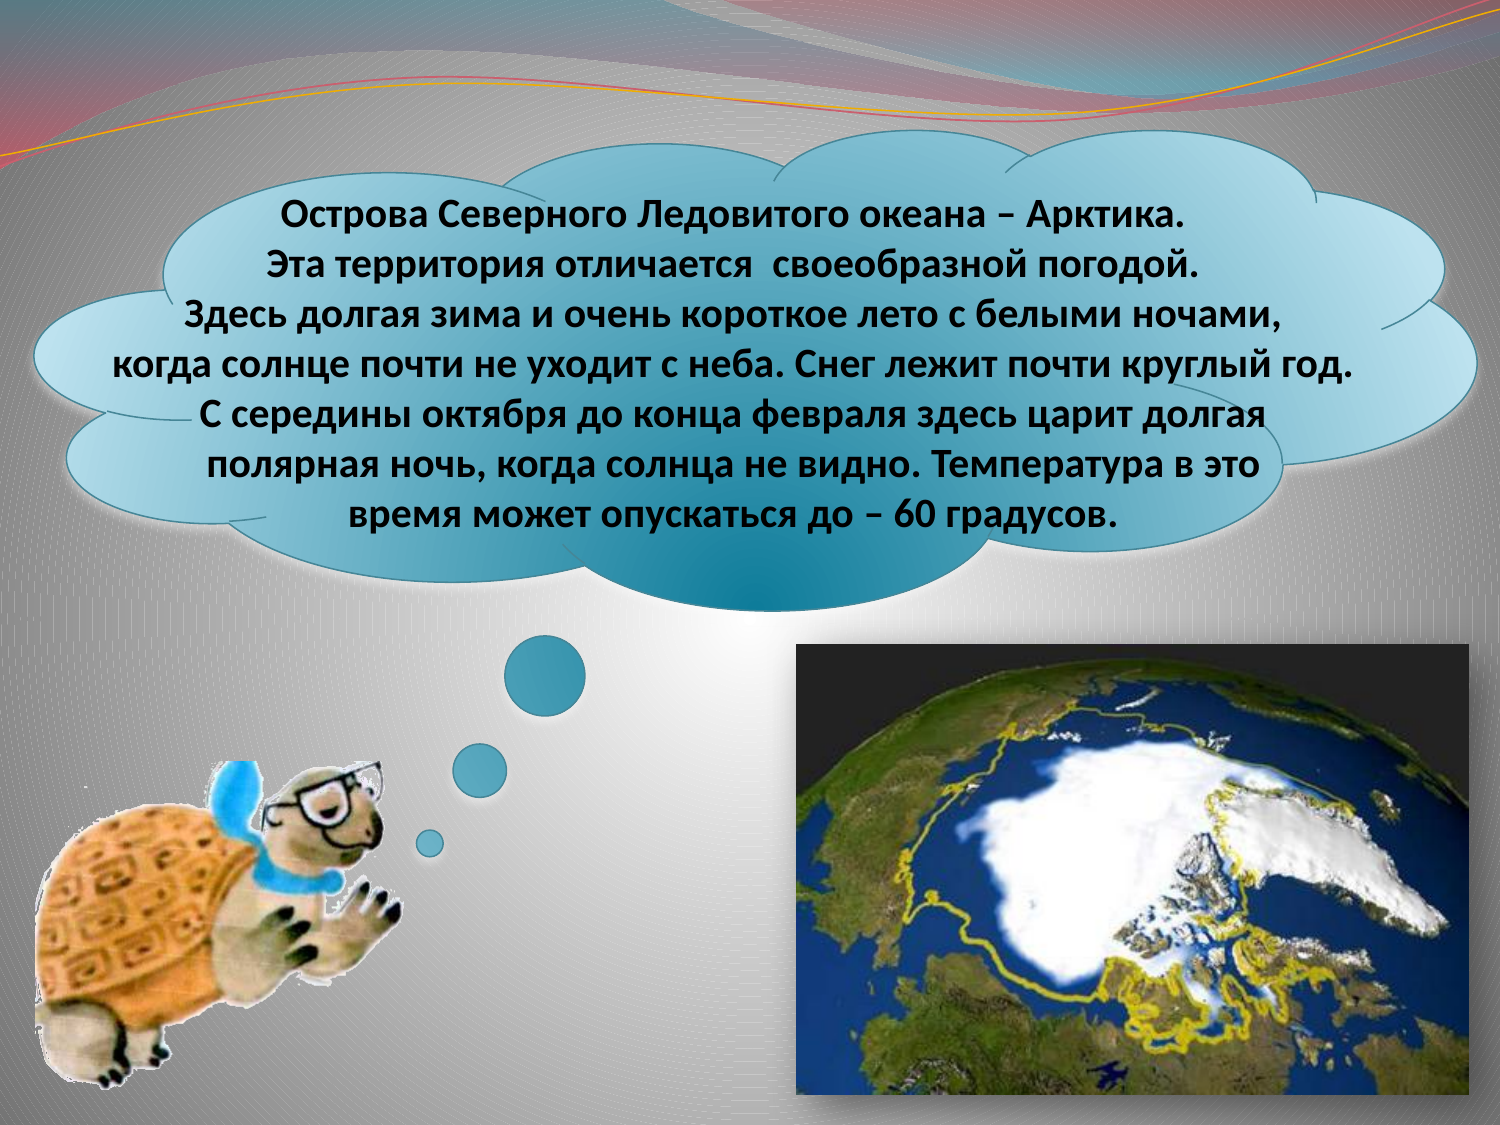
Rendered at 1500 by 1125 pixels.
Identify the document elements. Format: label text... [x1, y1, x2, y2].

picture [796, 644, 1469, 1095]
text_box [417, 829, 444, 858]
text_box [33, 129, 1478, 420]
picture [34, 761, 411, 1098]
text_box [452, 743, 508, 799]
title Острова Северного Ледовитого океана – Арктика. Эта территория отличается своеобразной погодой. Здесь долгая зима и очень короткое лето с белыми ночами, когда солнце почти не уходит с неба. Снег лежит почти круглый год. С середины октября до конца февраля здесь царит долгая полярная ночь, когда солнца не видно. Температура в это время может опускаться до – 60 градусов. [35, 398, 1442, 586]
text_box [504, 635, 586, 717]
text_box [622, 586, 922, 612]
